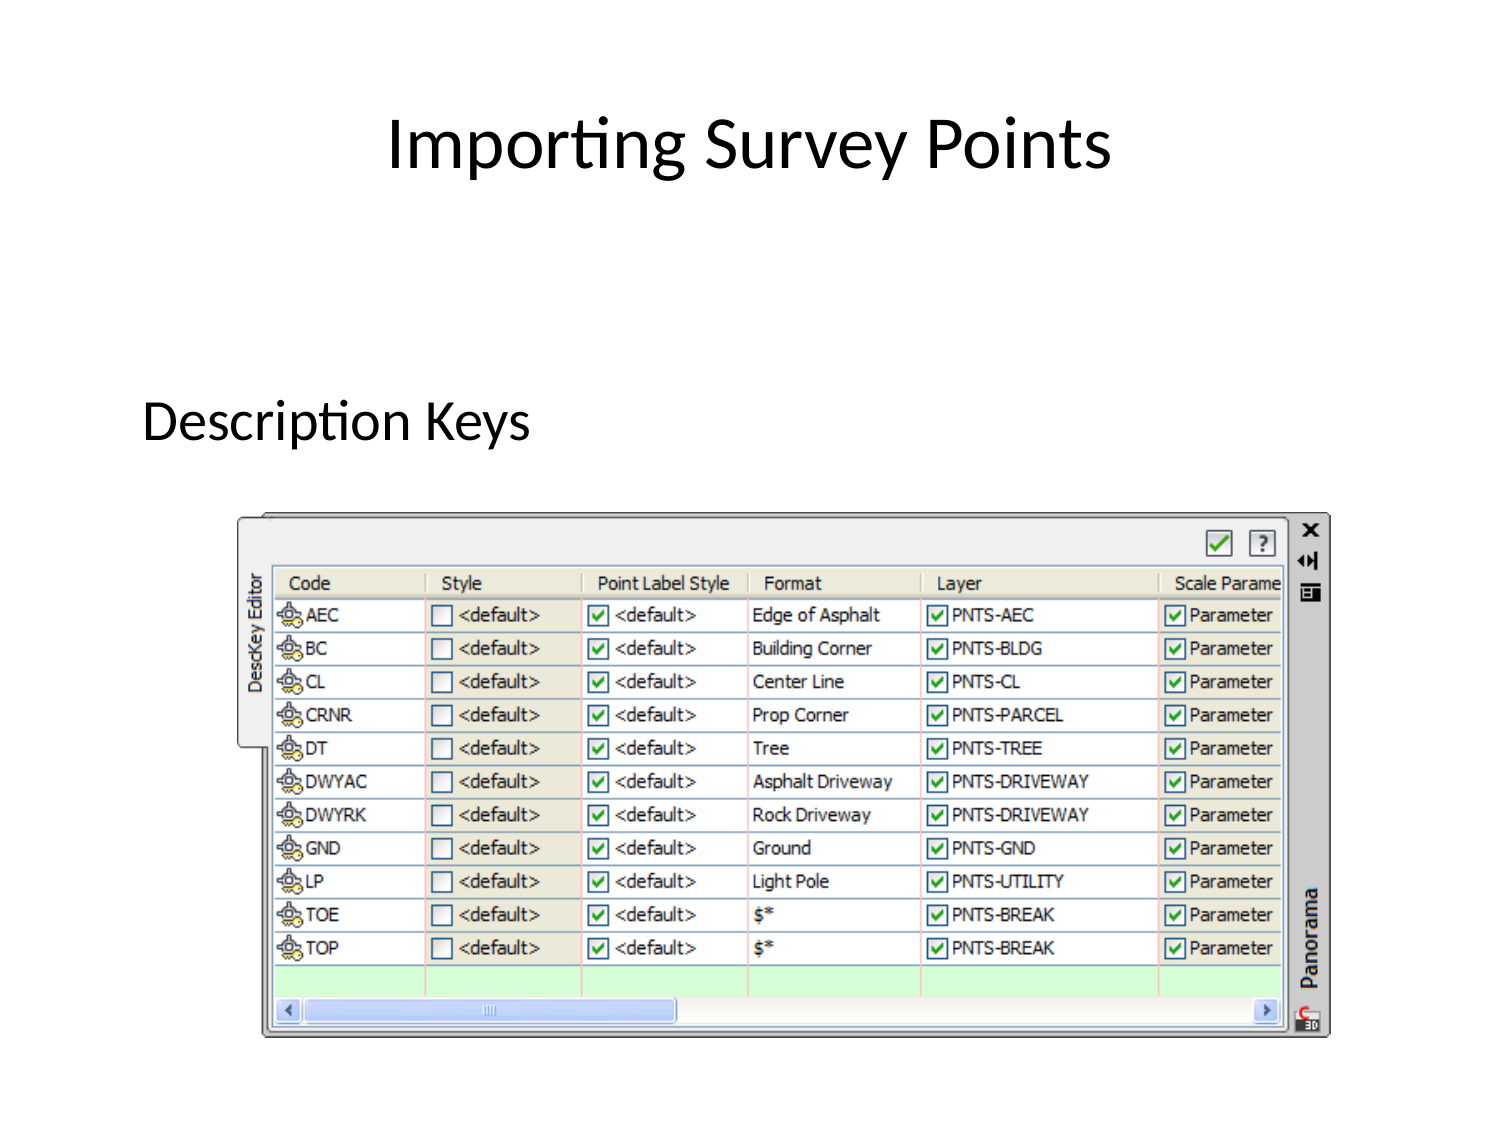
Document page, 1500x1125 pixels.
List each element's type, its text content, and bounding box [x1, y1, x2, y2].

picture [237, 512, 1332, 1038]
text_box Description Keys [127, 375, 547, 460]
title Importing Survey Points [75, 45, 1425, 233]
